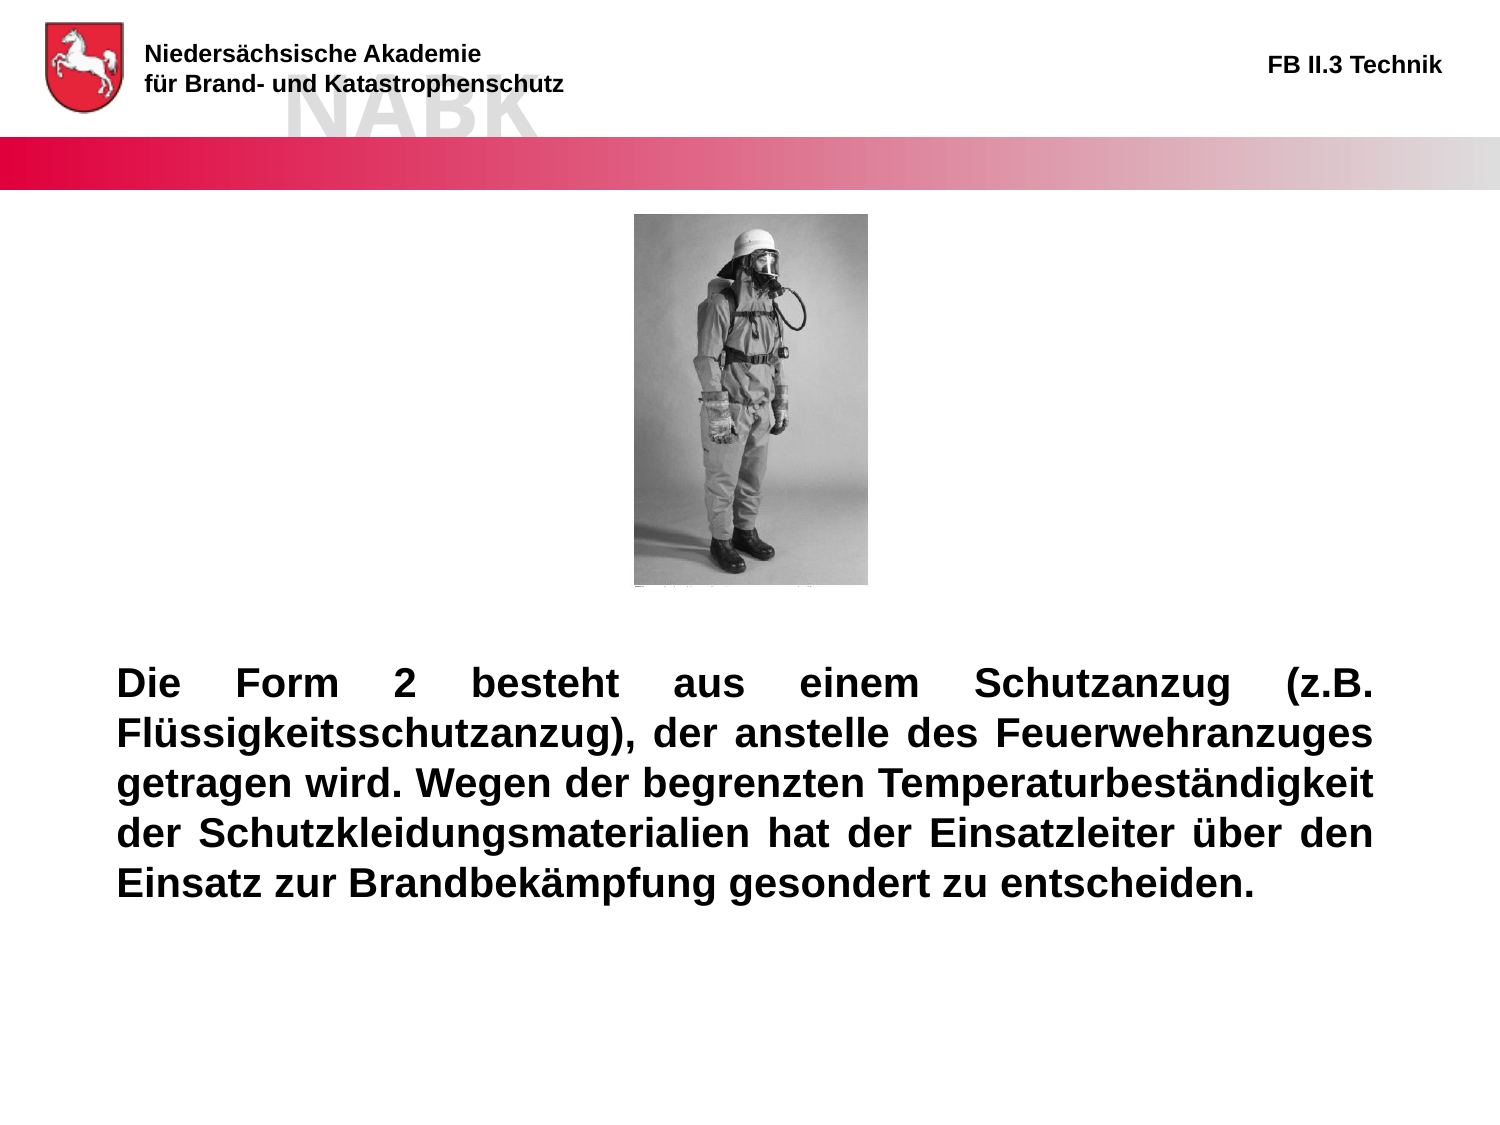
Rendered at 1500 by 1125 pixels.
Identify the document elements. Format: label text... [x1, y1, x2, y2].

picture [631, 211, 872, 587]
picture [45, 22, 124, 114]
text_box Die Form 2 besteht aus einem Schutzanzug (z.B. Flüssigkeitsschutzanzug), der anstelle des Feuerwehranzuges getragen wird. Wegen der begrenzten Temperaturbeständigkeit der Schutzkleidungsmaterialien hat der Einsatzleiter über den Einsatz zur Brandbekämpfung gesondert zu entscheiden. [101, 648, 1390, 913]
